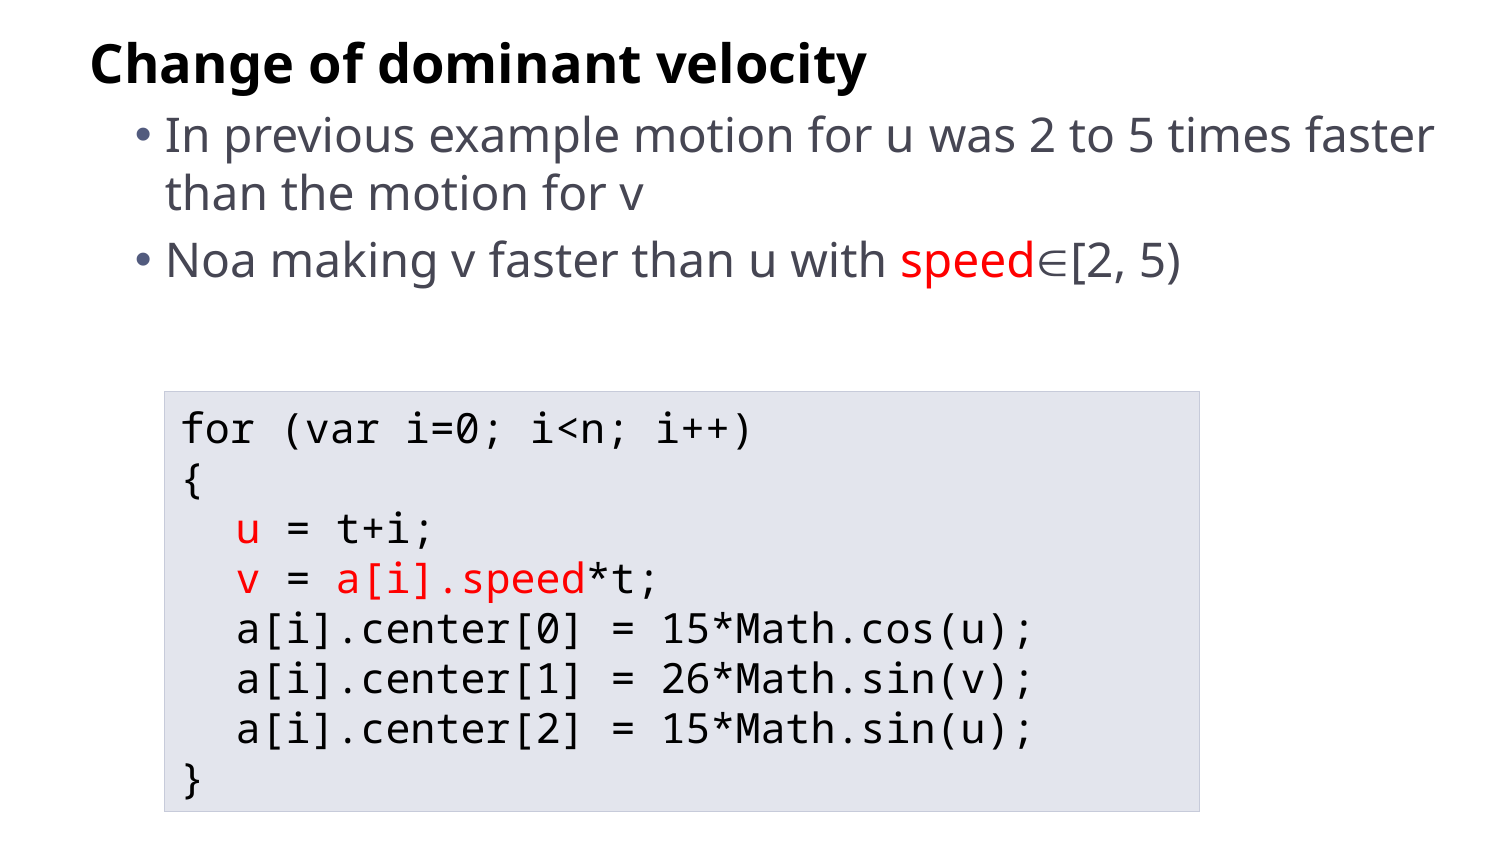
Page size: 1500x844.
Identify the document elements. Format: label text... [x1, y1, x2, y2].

list Change of dominant velocity In previous example motion for u was 2 to 5 times faster than the motion for v Noa making v faster than u with speed[2, 5) [75, 21, 1475, 835]
text_box for (var i=0; i<n; i++) { u = t+i; v = a[i].speed*t; a[i].center[0] = 15*Math.cos(u); a[i].center[1] = 26*Math.sin(v); a[i].center[2] = 15*Math.sin(u); } [164, 391, 1200, 812]
